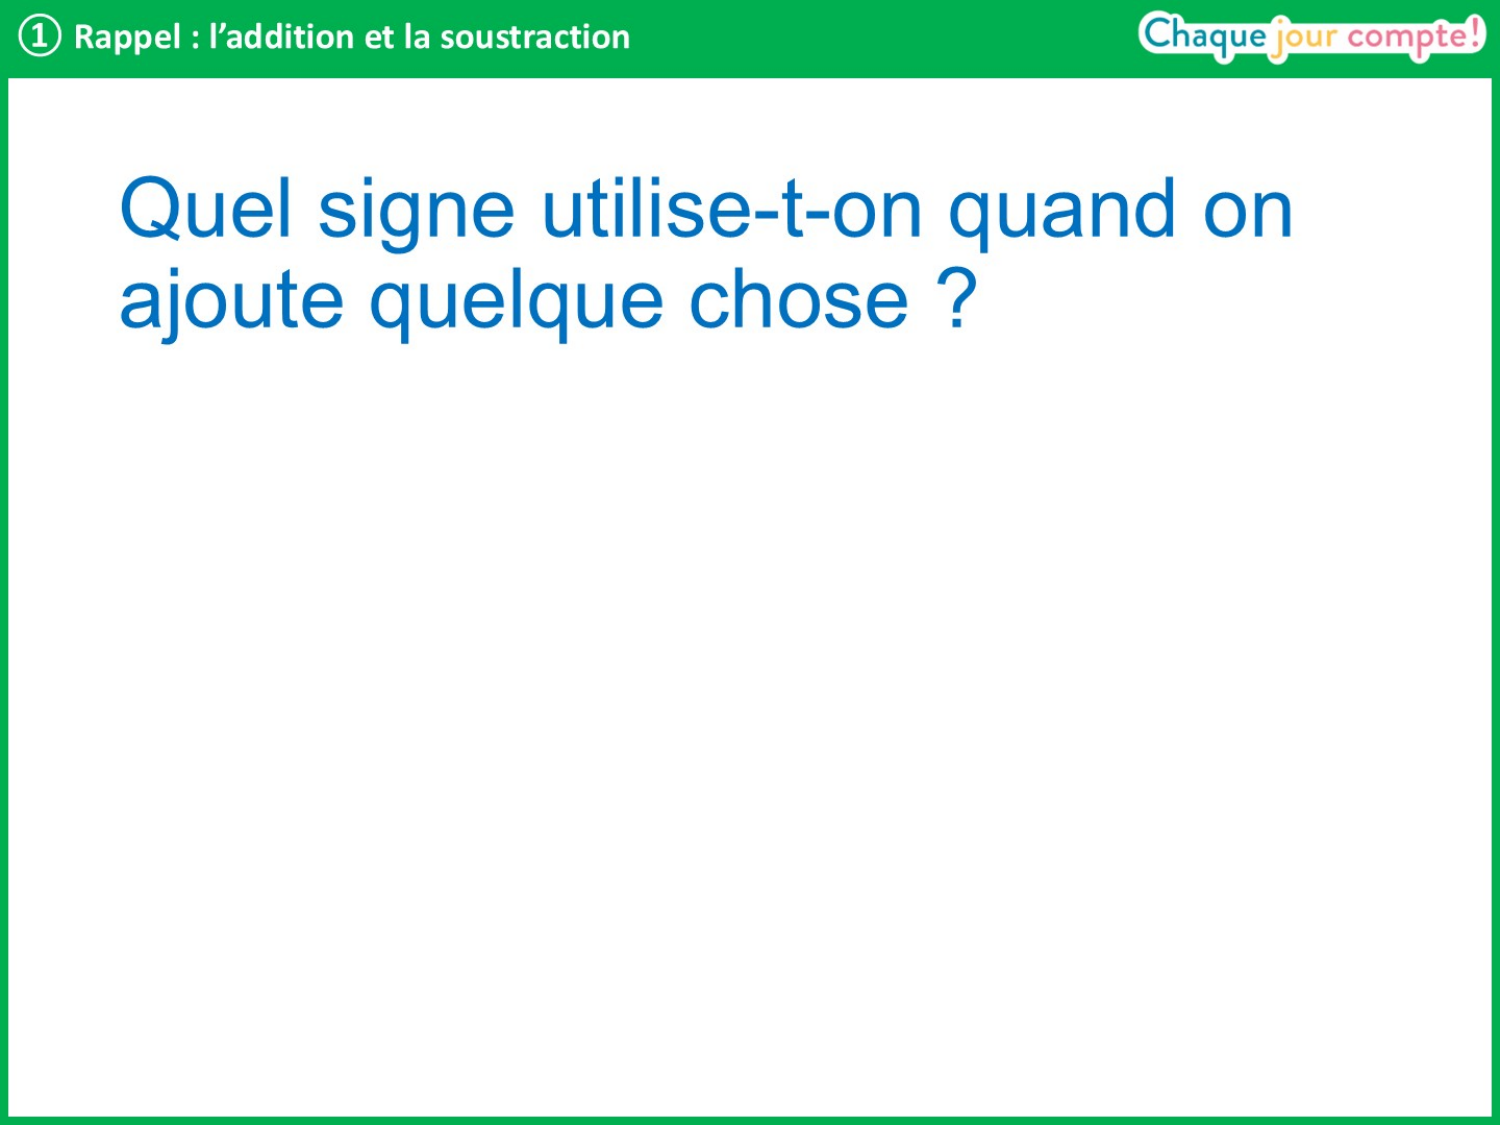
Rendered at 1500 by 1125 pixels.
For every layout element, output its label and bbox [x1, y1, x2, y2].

list [0, 0, 1500, 1125]
